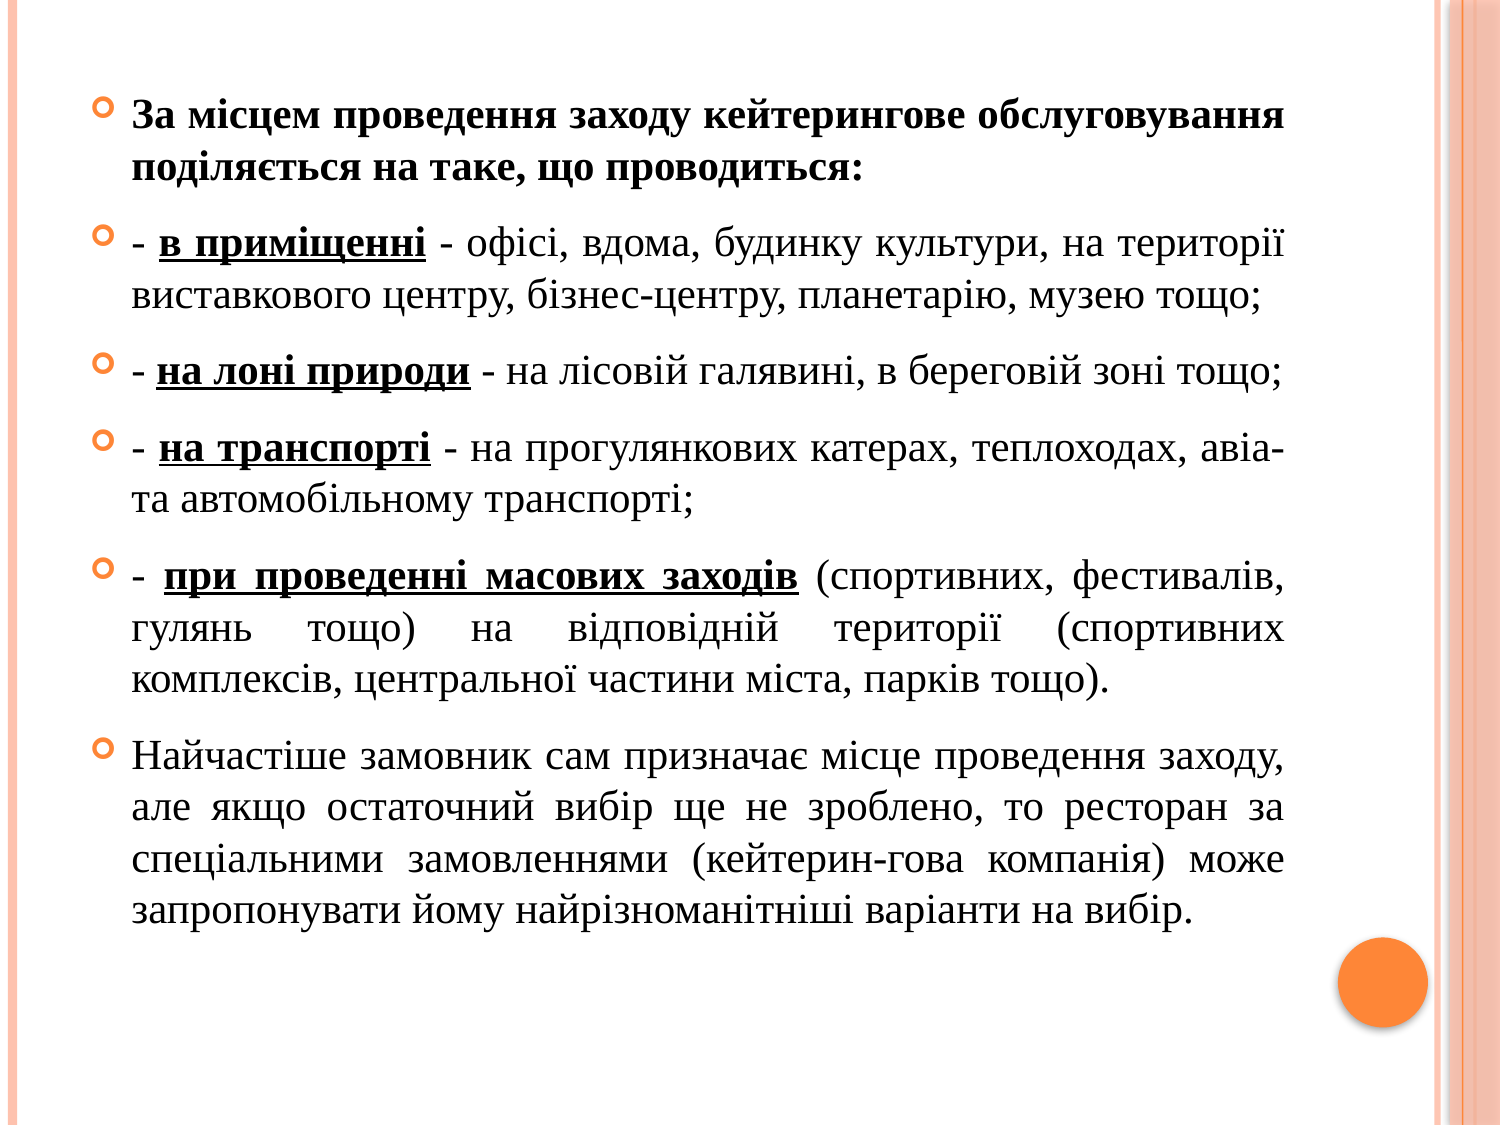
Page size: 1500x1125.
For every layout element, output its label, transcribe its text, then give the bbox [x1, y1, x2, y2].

list За місцем проведення заходу кейтерингове обслуговування поділяється на таке, що проводиться: - в приміщенні - офісі, вдома, будинку культури, на території виставкового центру, бізнес-центру, планетарію, музею тощо; - на лоні природи - на лісовій галявині, в береговій зоні тощо; - на транспорті - на прогулянкових катерах, теплоходах, авіа- та автомобільному транспорті; - при проведенні масових заходів (спортивних, фестивалів, гулянь тощо) на відповідній території (спортивних комплексів, центральної частини міста, парків тощо). Найчастіше замовник сам призначає місце проведення заходу, але якщо остаточний вибір ще не зроблено, то ресторан за спеціальними замовленнями (кейтерин-гова компанія) може запропонувати йому найрізноманітніші варіанти на вибір. [75, 78, 1300, 1062]
